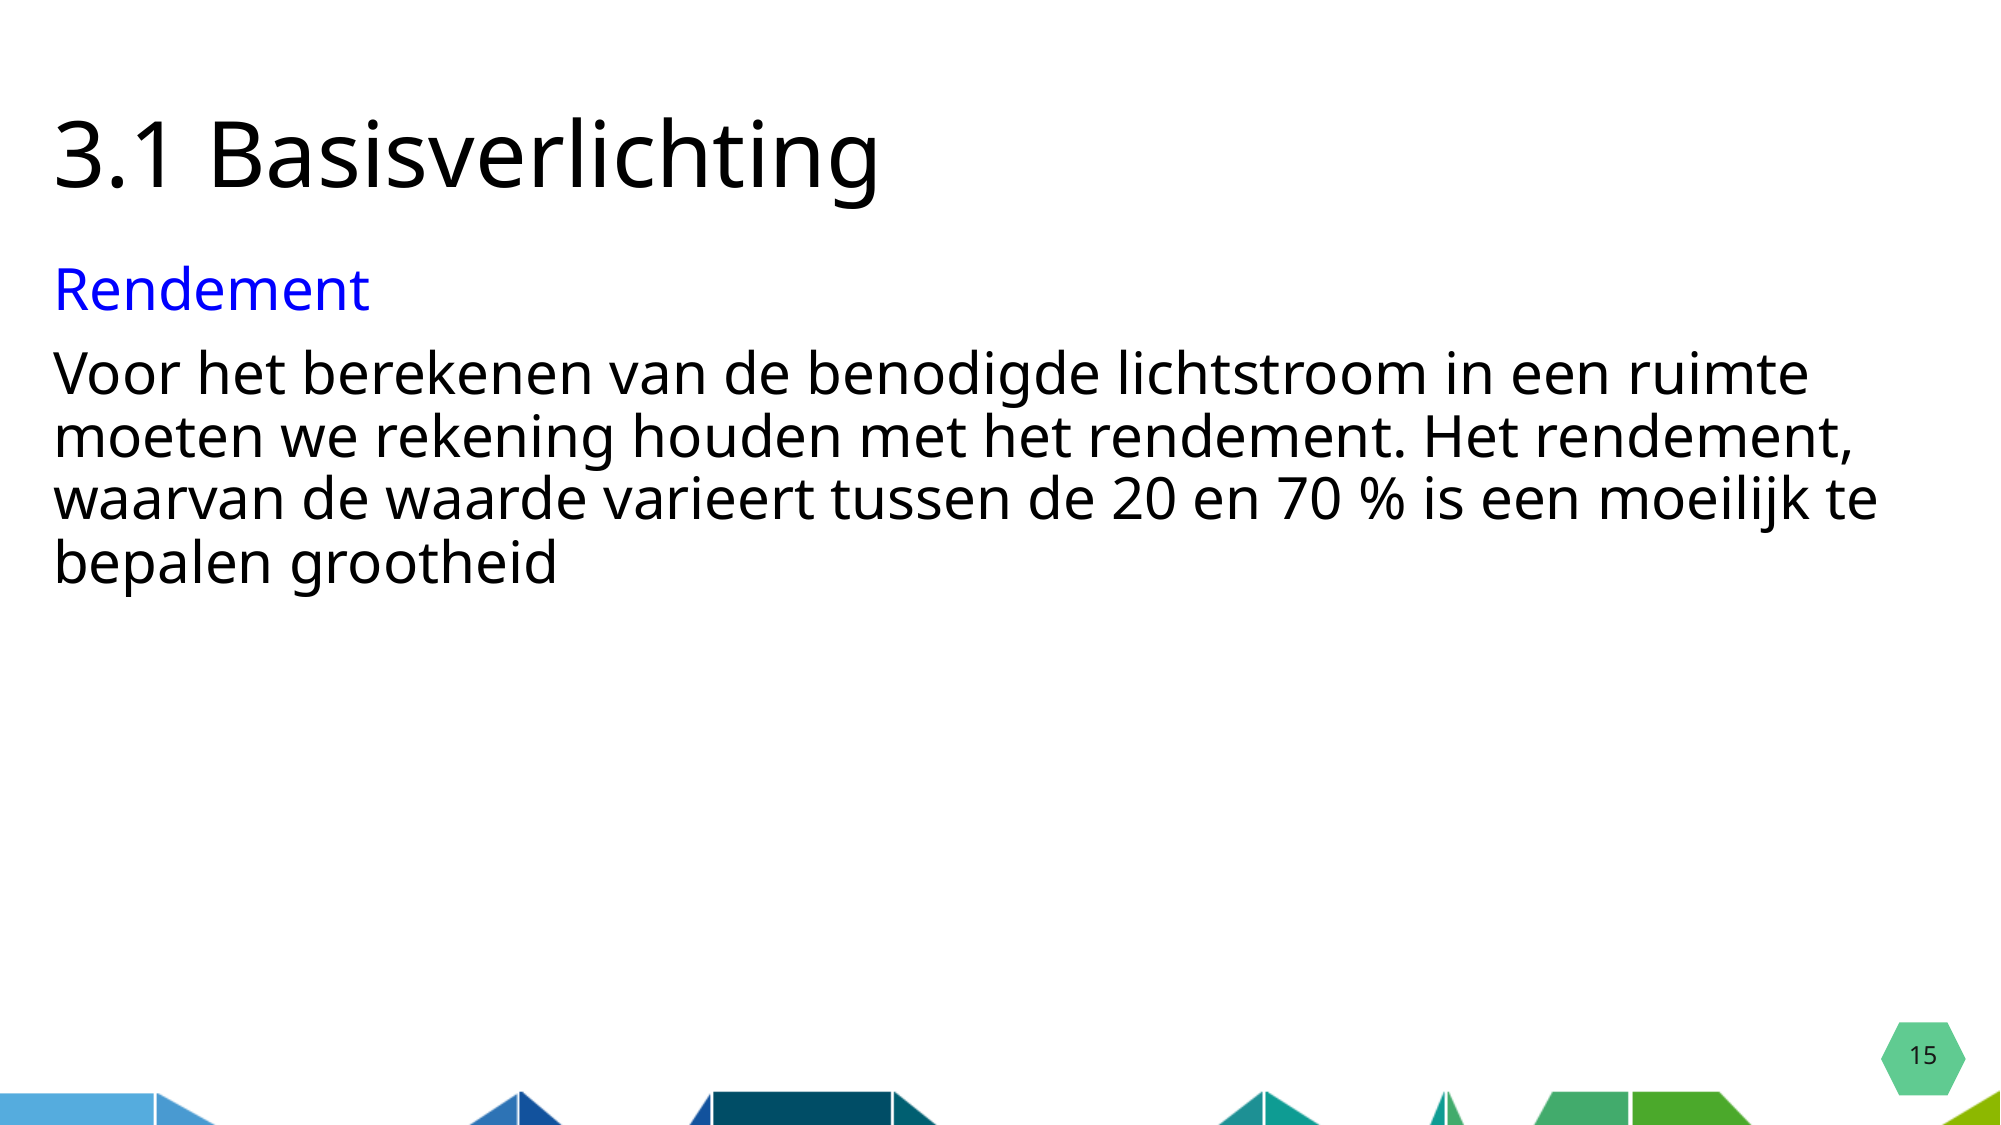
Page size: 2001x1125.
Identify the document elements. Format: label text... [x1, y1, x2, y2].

picture [0, 1086, 2000, 1125]
list Rendement Voor het berekenen van de benodigde lichtstroom in een ruimte moeten we rekening houden met het rendement. Het rendement, waarvan de waarde varieert tussen de 20 en 70 % is een moeilijk te bepalen grootheid [38, 252, 1962, 1052]
title 3.1 Basisverlichting [38, 38, 1962, 252]
slide_number 15 [1884, 1026, 1962, 1087]
